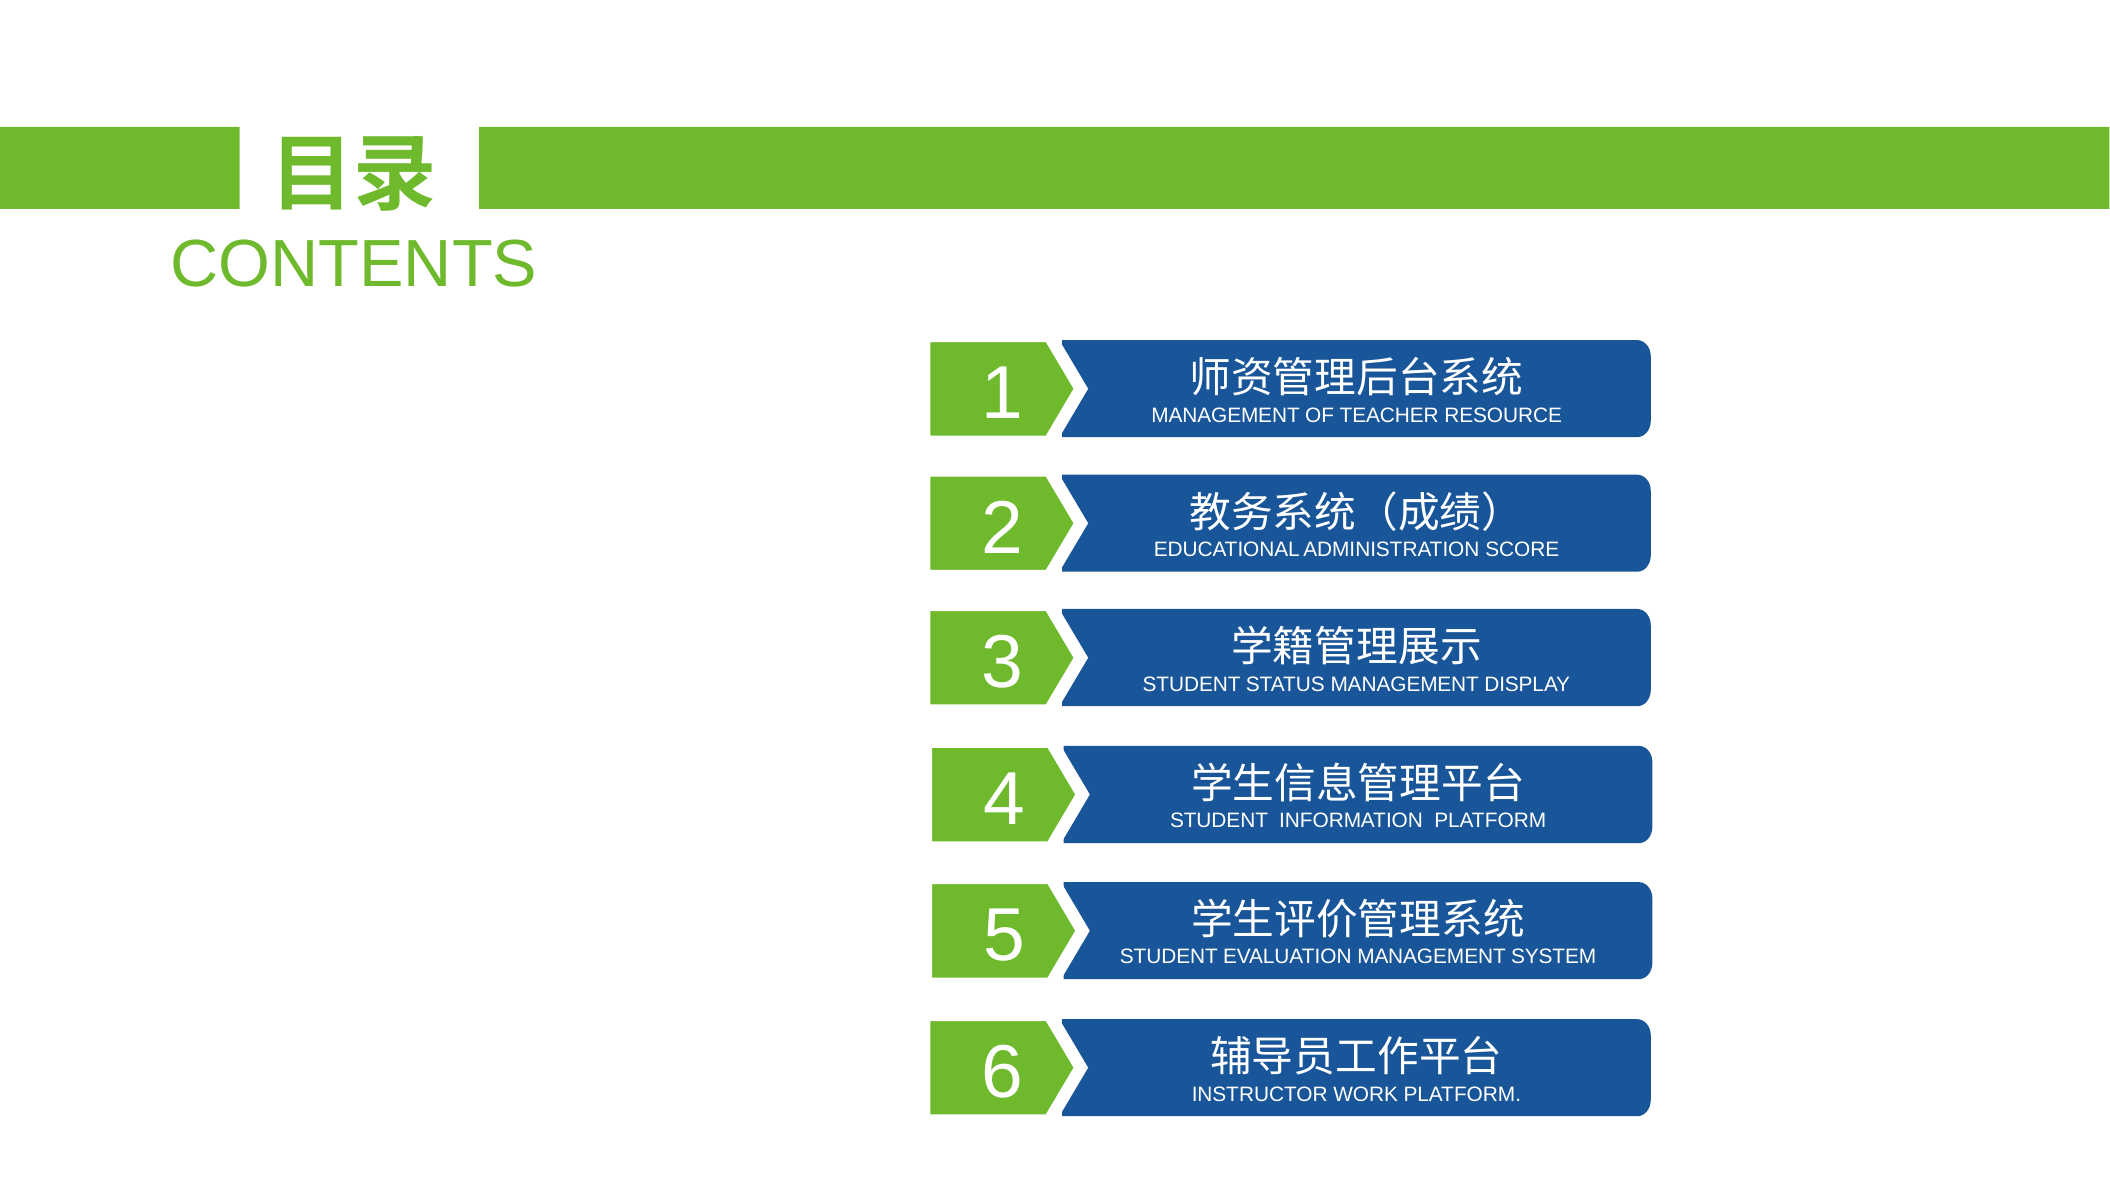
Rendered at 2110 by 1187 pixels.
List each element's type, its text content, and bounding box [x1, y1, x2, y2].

text_box 2 [923, 469, 1083, 578]
text_box 4 [924, 740, 1084, 849]
text_box 目录 [260, 119, 448, 220]
text_box 学生信息管理平台 STUDENT INFORMATION PLATFORM [1062, 744, 1654, 845]
text_box [0, 126, 241, 210]
text_box 辅导员工作平台 INSTRUCTOR WORK PLATFORM. [1061, 1018, 1652, 1118]
text_box 学生评价管理系统 STUDENT EVALUATION MANAGEMENT SYSTEM [1062, 881, 1654, 981]
text_box 师资管理后台系统 MANAGEMENT OF TEACHER RESOURCE [1061, 339, 1652, 439]
text_box [478, 126, 2110, 210]
text_box 5 [924, 876, 1084, 985]
text_box CONTENTS [140, 220, 568, 301]
text_box 6 [923, 1013, 1083, 1122]
text_box 教务系统（成绩） EDUCATIONAL ADMINISTRATION SCORE [1061, 473, 1652, 573]
text_box 3 [923, 603, 1083, 712]
text_box 1 [923, 334, 1083, 443]
text_box 学籍管理展示 STUDENT STATUS MANAGEMENT DISPLAY [1061, 607, 1652, 708]
